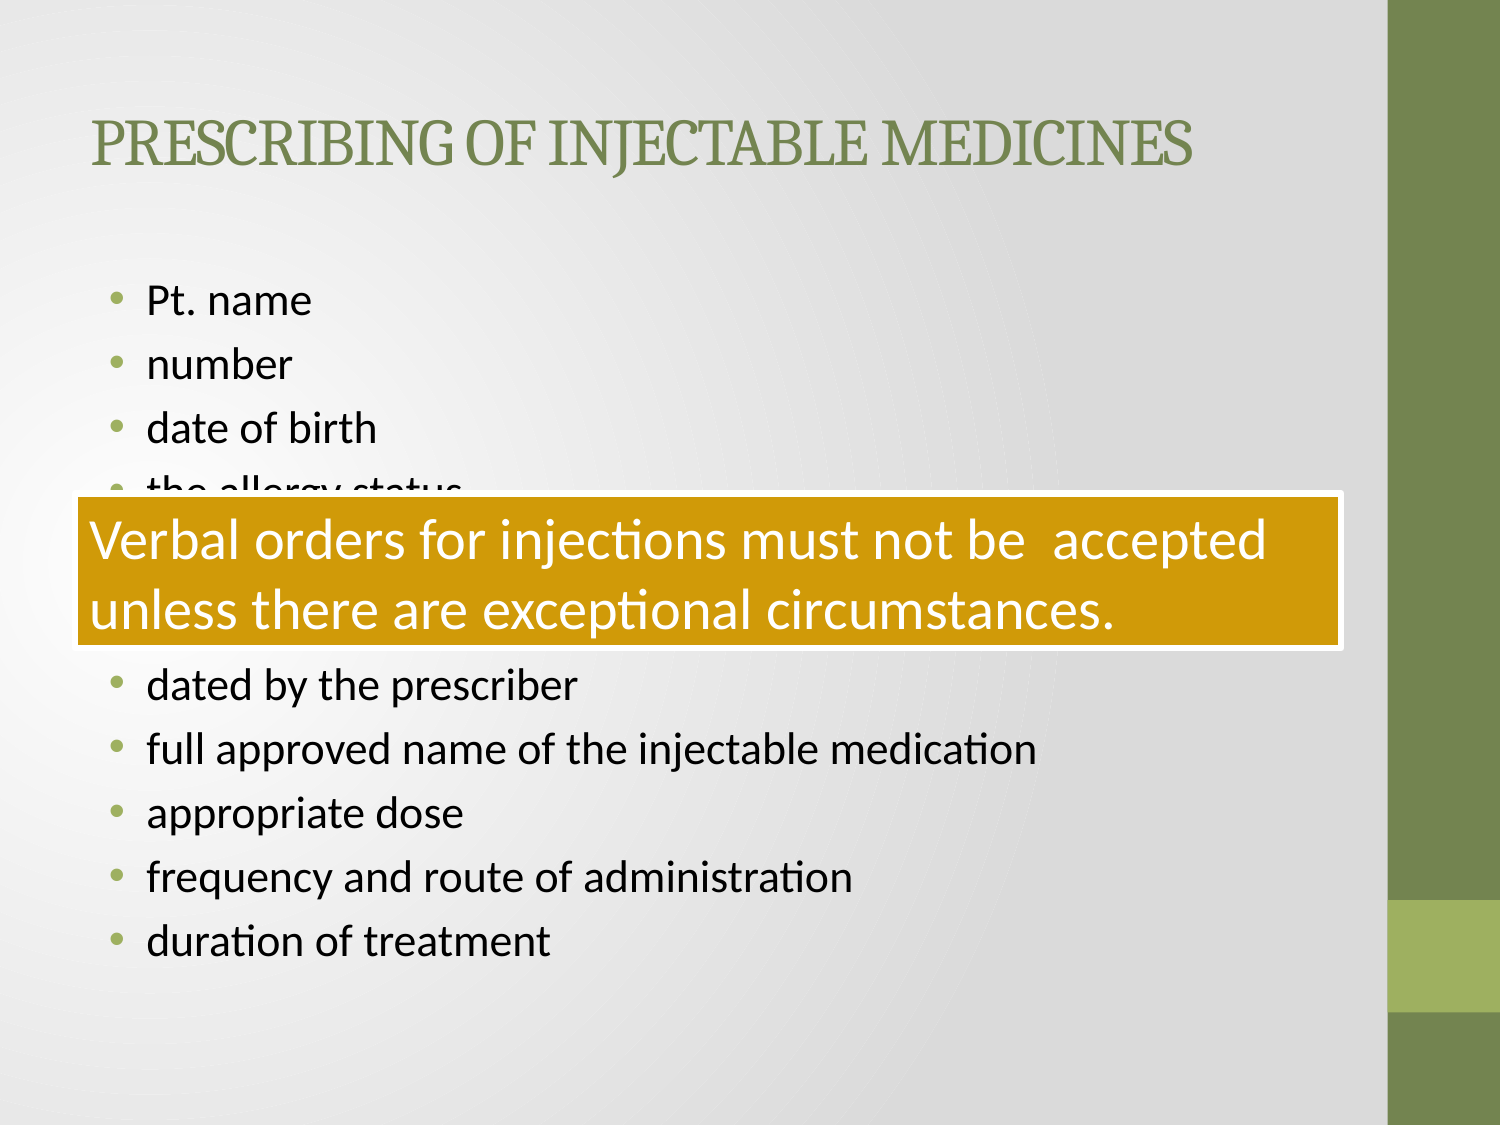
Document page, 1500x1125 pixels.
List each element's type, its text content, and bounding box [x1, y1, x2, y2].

list Pt. name number date of birth the allergy status written legibly Signed dated by the prescriber full approved name of the injectable medication appropriate dose frequency and route of administration duration of treatment [75, 651, 1325, 1050]
title PRESCRIBING OF INJECTABLE MEDICINES [75, 45, 1325, 233]
text_box Verbal orders for injections must not be accepted unless there are exceptional circumstances. [72, 490, 1344, 651]
list Pt. name number date of birth the allergy status written legibly Signed dated by the prescriber full approved name of the injectable medication appropriate dose frequency and route of administration duration of treatment [75, 262, 1325, 490]
